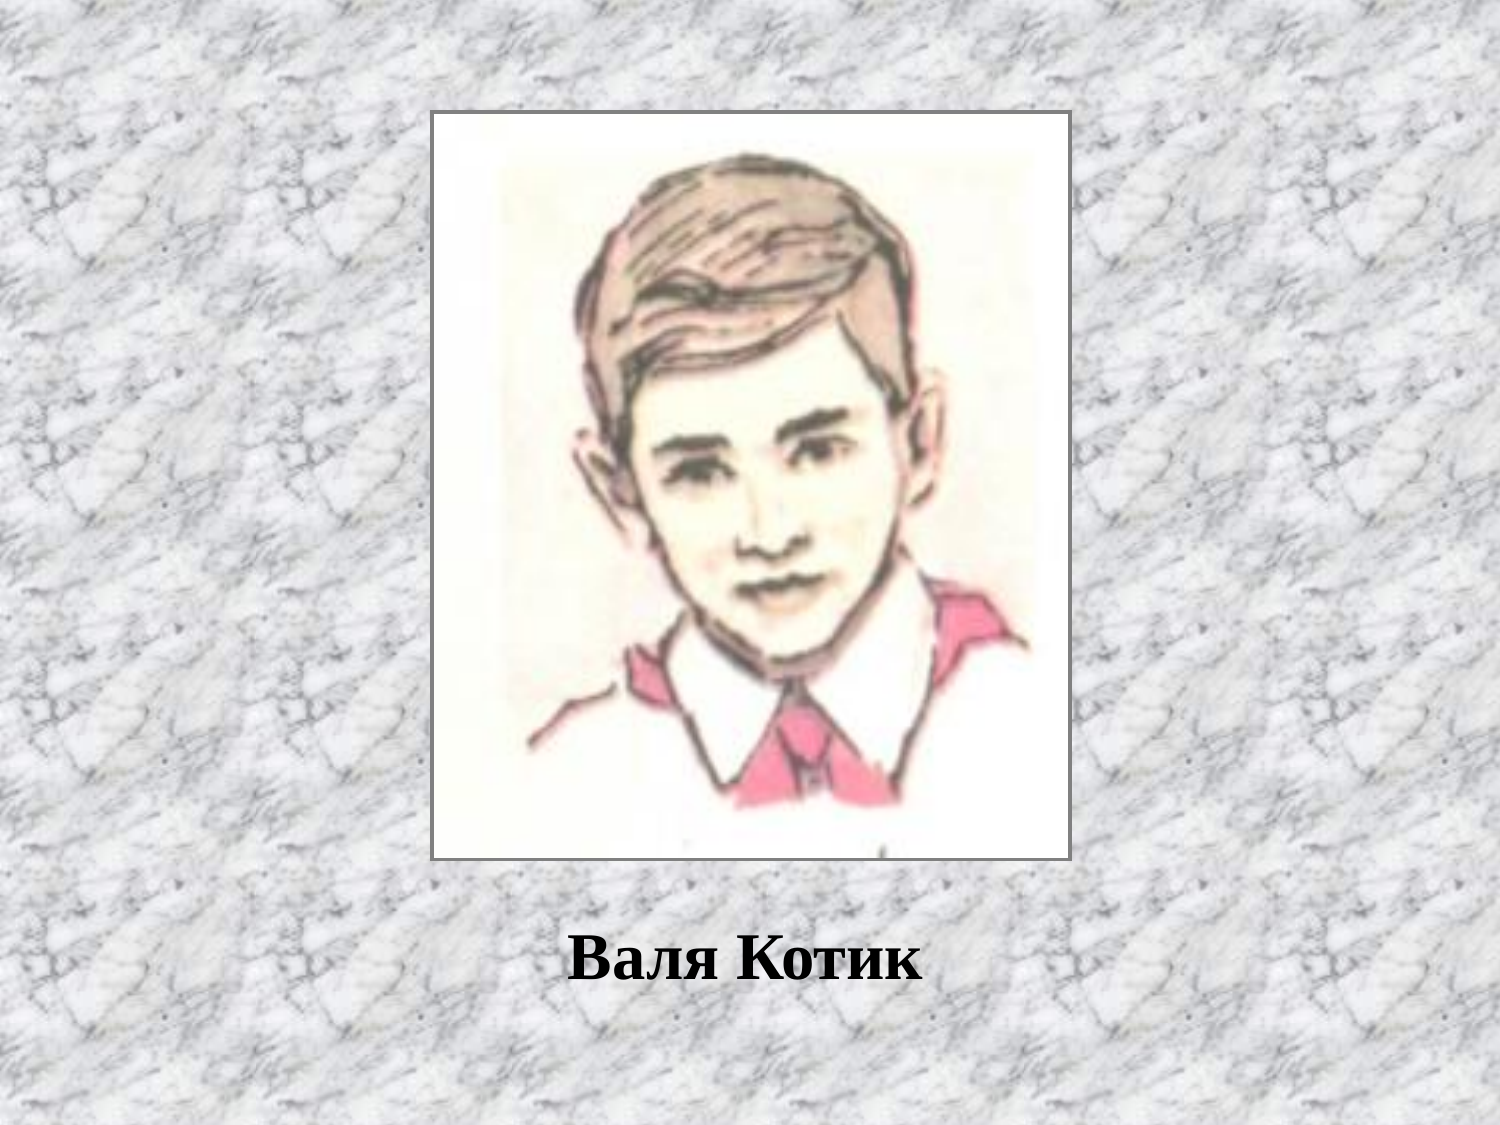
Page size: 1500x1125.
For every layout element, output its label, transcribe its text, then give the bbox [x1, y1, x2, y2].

picture [0, 0, 1500, 1125]
text_box Валя Котик [375, 905, 1117, 1000]
